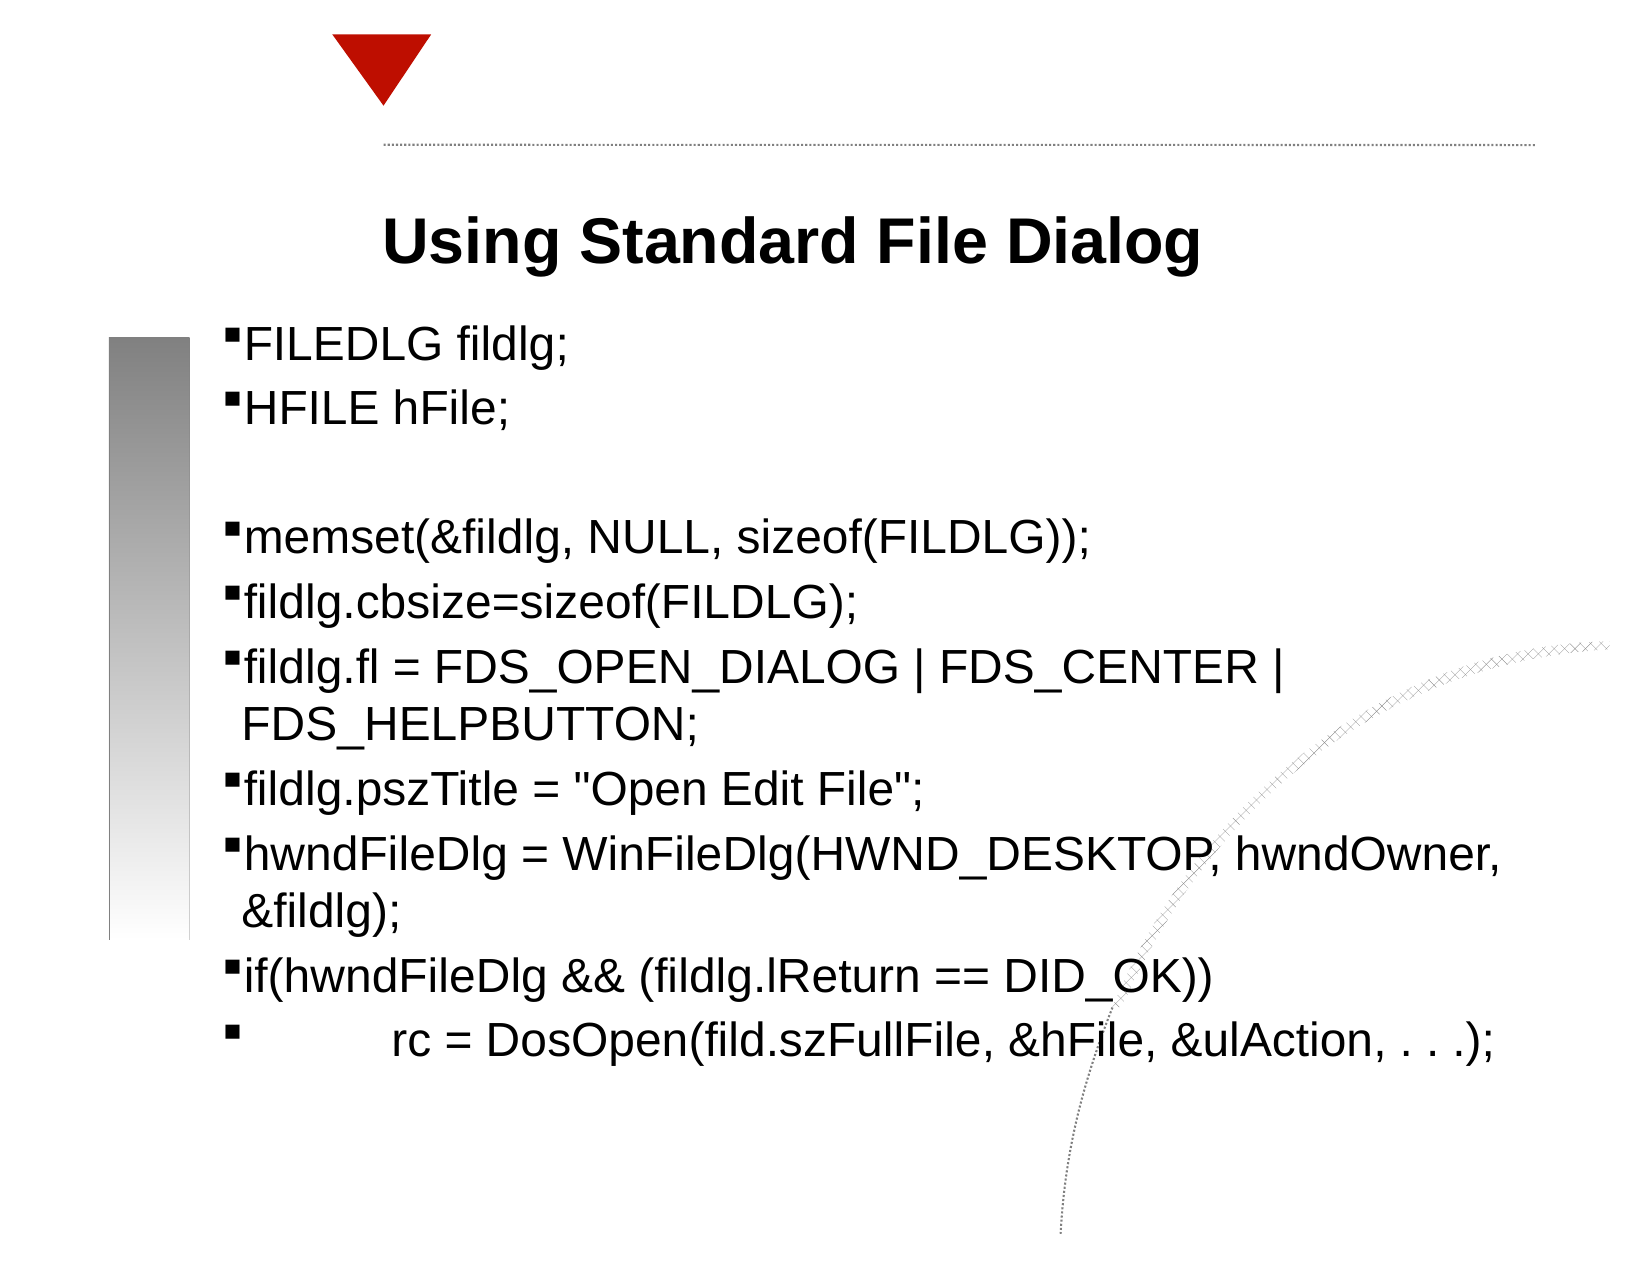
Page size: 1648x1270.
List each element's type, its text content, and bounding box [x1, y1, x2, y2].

text_box Using Standard File Dialog [382, 199, 1539, 277]
text_box FILEDLG fildlg; HFILE hFile; memset(&fildlg, NULL, sizeof(FILDLG)); fildlg.cbsize=sizeof(FILDLG); fildlg.fl = FDS_OPEN_DIALOG | FDS_CENTER | FDS_HELPBUTTON; fildlg.pszTitle = "Open Edit File"; hwndFileDlg = WinFileDlg(HWND_DESKTOP, hwndOwner, &fildlg); if(hwndFileDlg && (fildlg.lReturn == DID_OK)) rc = DosOpen(fild.szFullFile, &hFile, &ulAction, . . .); [221, 312, 1532, 1067]
